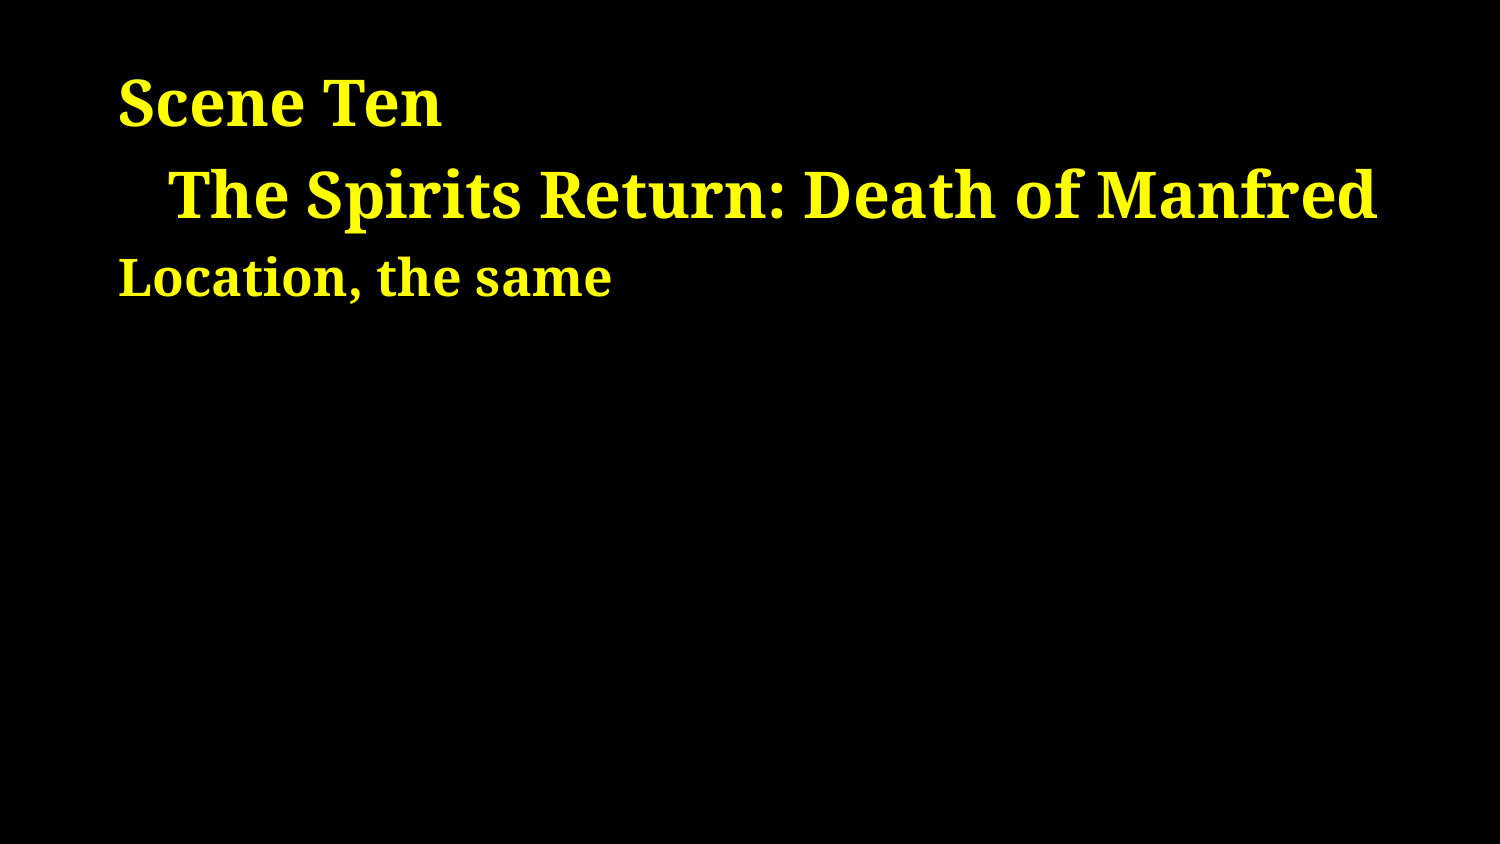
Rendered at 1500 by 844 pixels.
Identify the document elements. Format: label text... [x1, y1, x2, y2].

title Scene Ten The Spirits Return: Death of Manfred Location, the same [103, 38, 1397, 320]
